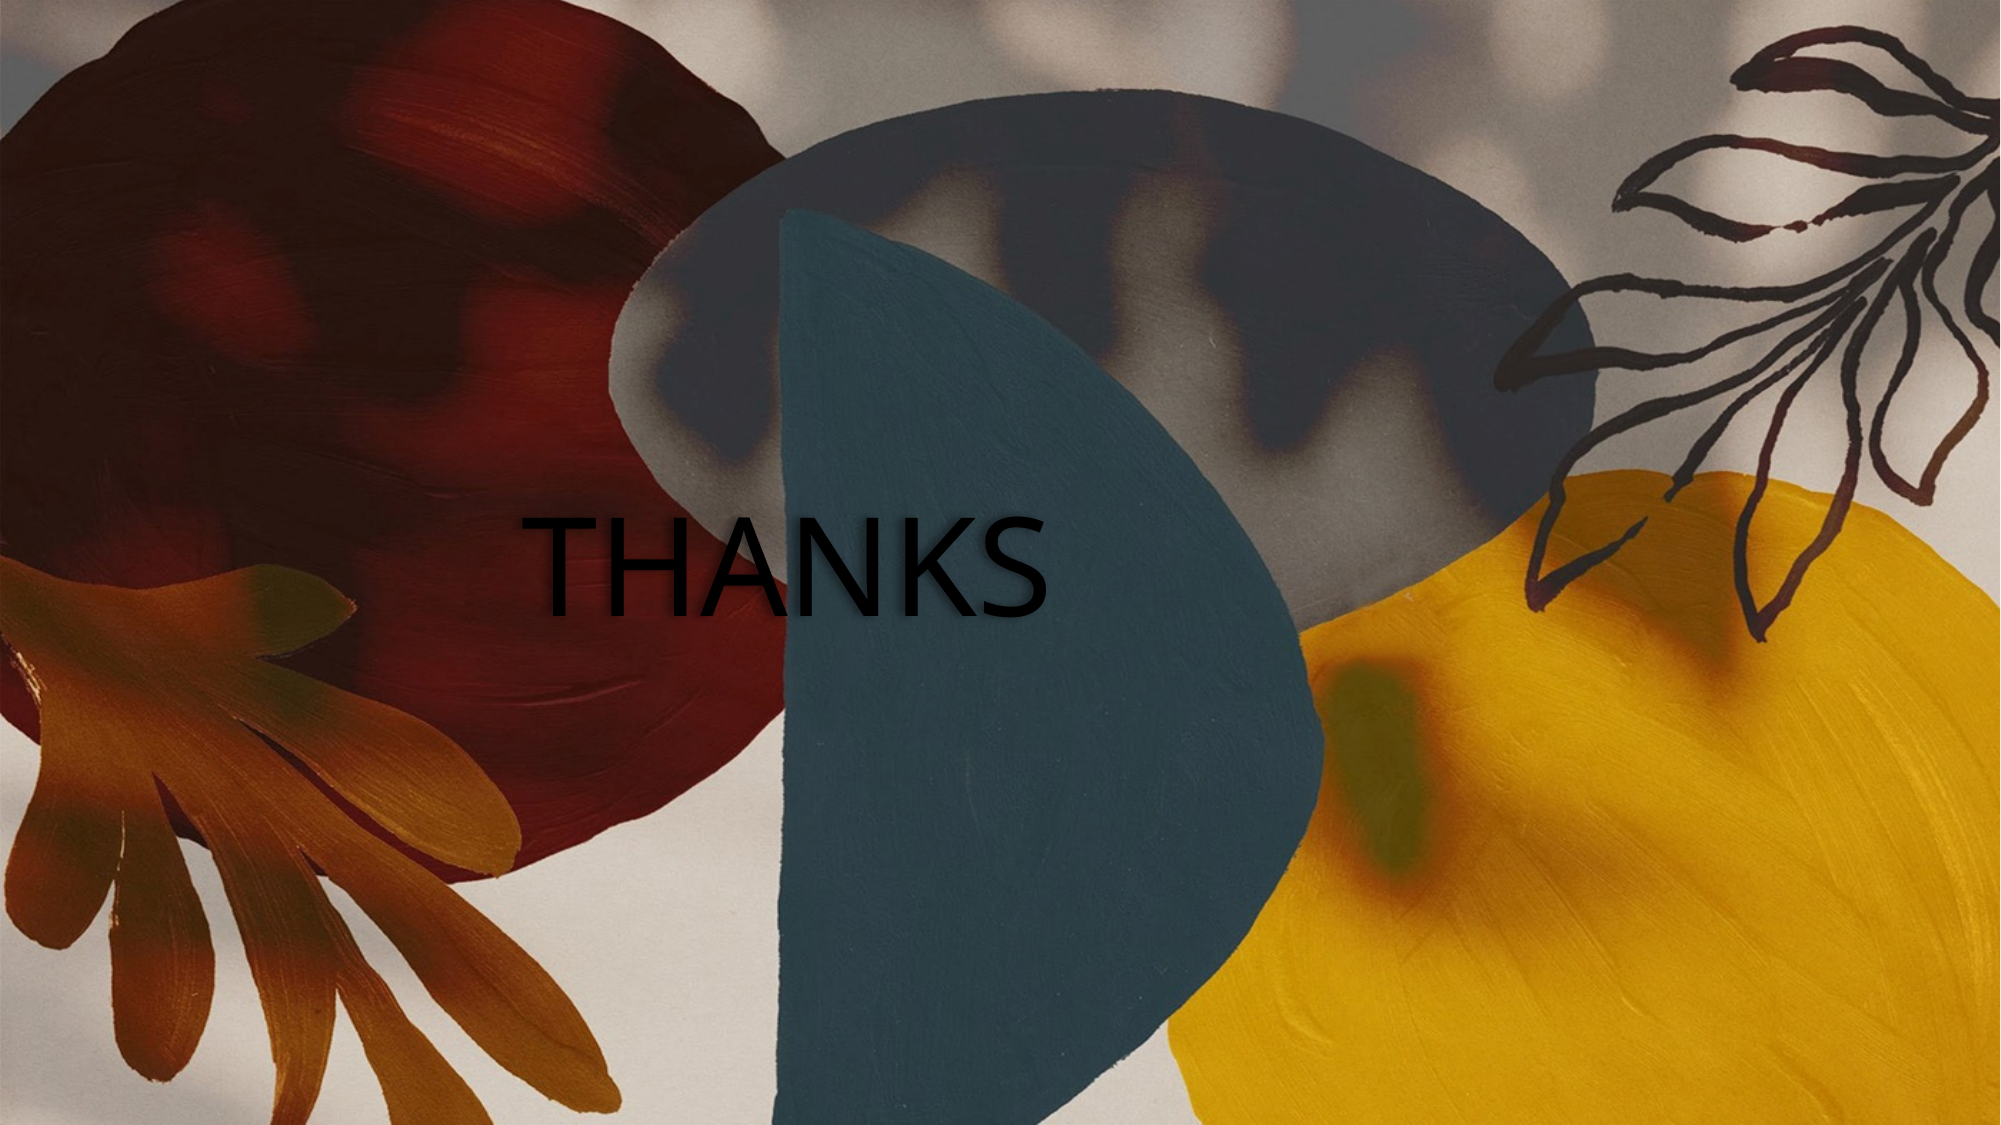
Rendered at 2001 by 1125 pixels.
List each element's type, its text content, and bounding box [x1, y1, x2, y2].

text_box THANKS [507, 471, 1410, 652]
picture [0, 0, 2001, 1125]
